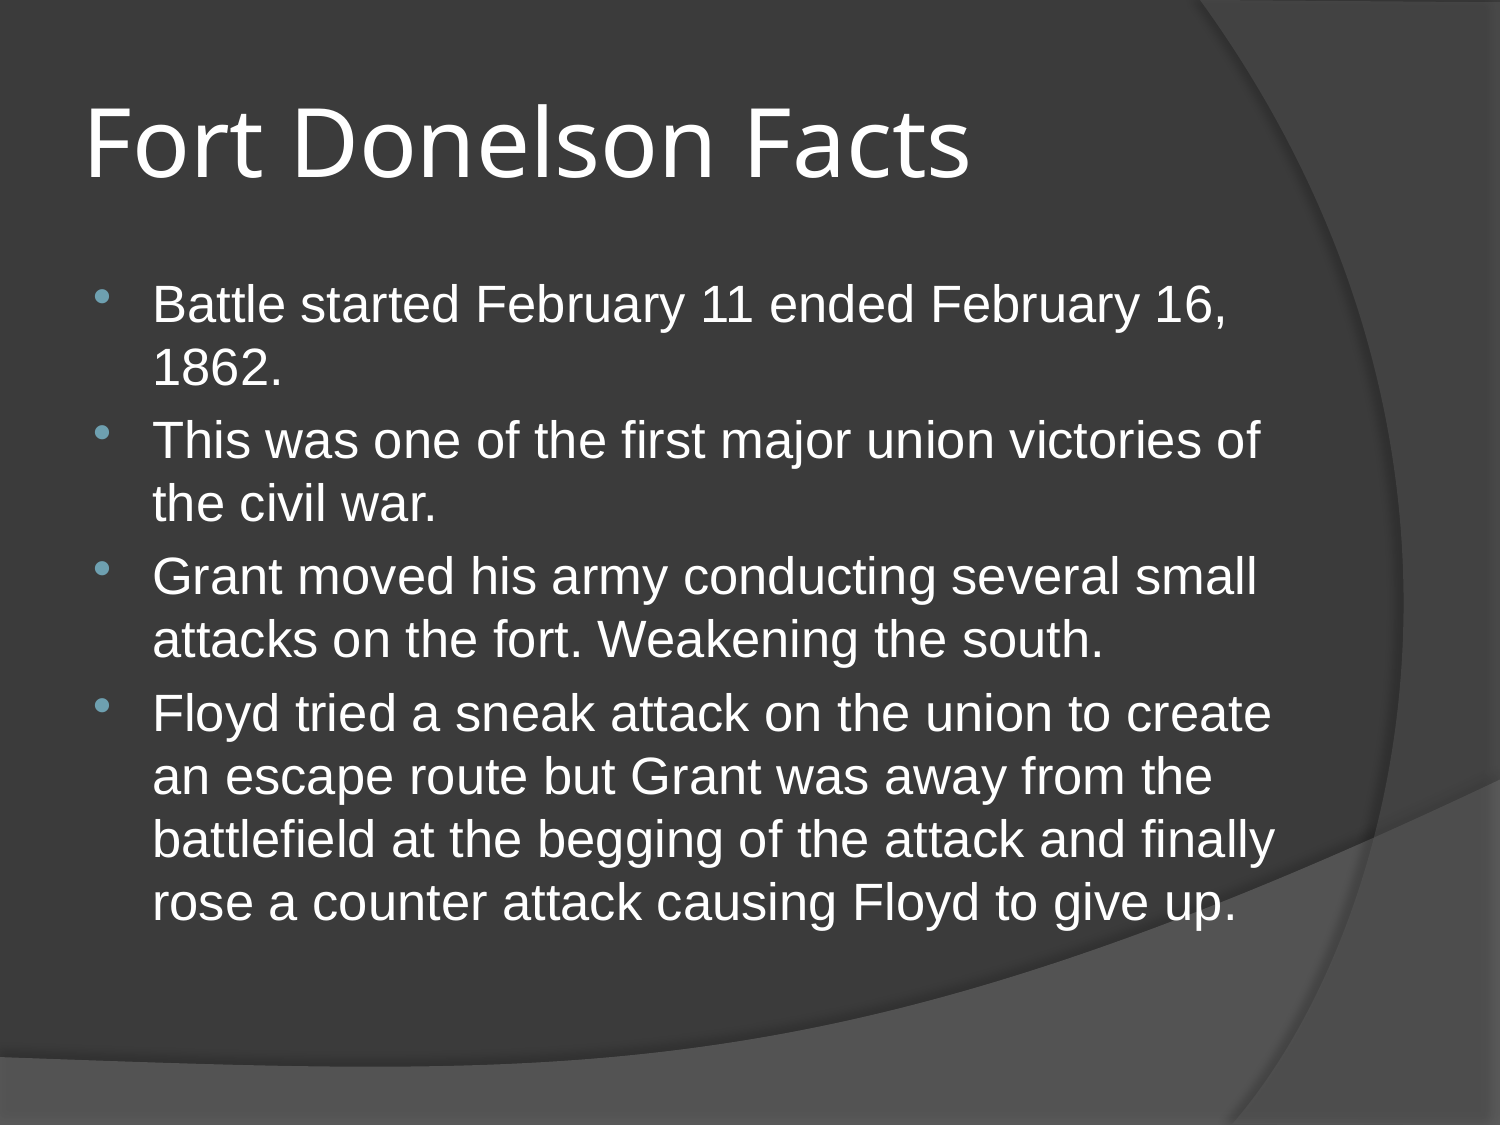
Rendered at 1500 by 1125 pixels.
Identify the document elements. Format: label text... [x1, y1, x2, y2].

title Fort Donelson Facts [75, 45, 1300, 233]
list Battle started February 11 ended February 16, 1862. This was one of the first major union victories of the civil war. Grant moved his army conducting several small attacks on the fort. Weakening the south. Floyd tried a sneak attack on the union to create an escape route but Grant was away from the battlefield at the begging of the attack and finally rose a counter attack causing Floyd to give up. [75, 262, 1300, 1005]
